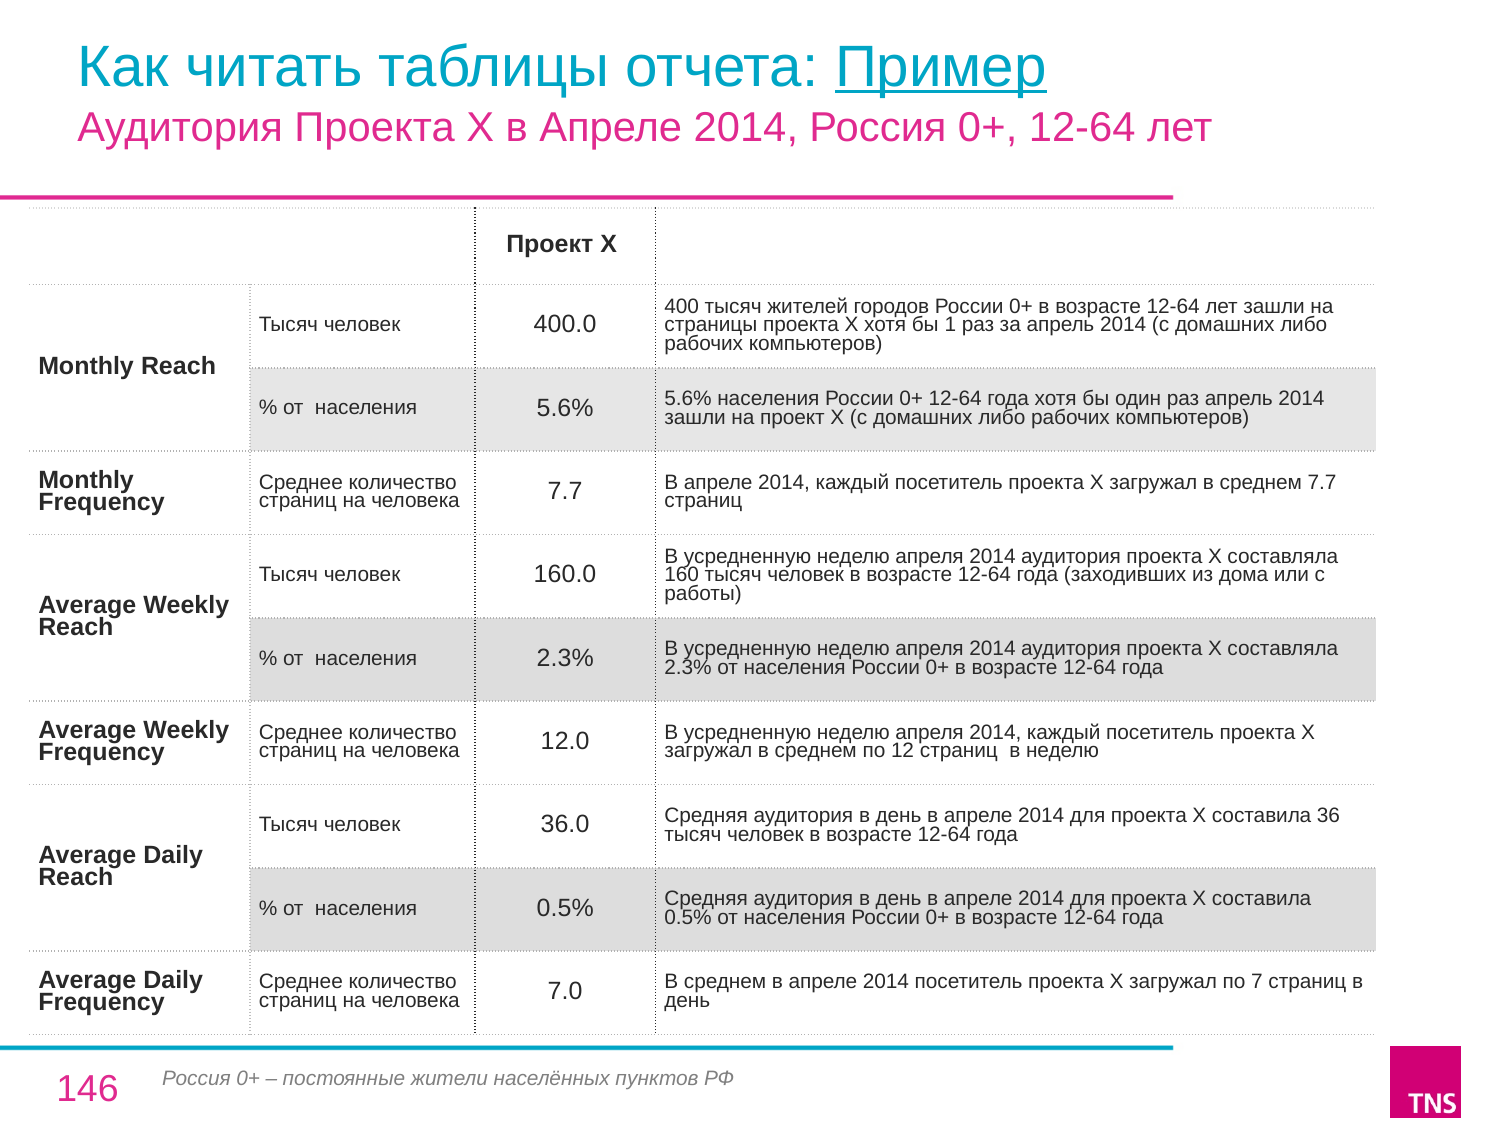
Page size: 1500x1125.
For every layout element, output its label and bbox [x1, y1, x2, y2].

slide_number [40, 1055, 392, 1125]
title [62, 0, 1463, 62]
table_cell [29, 284, 1376, 1034]
table_header [29, 208, 1376, 284]
text_box [125, 1052, 1375, 1098]
text_box [62, 62, 1463, 188]
picture [0, 0, 1500, 1125]
